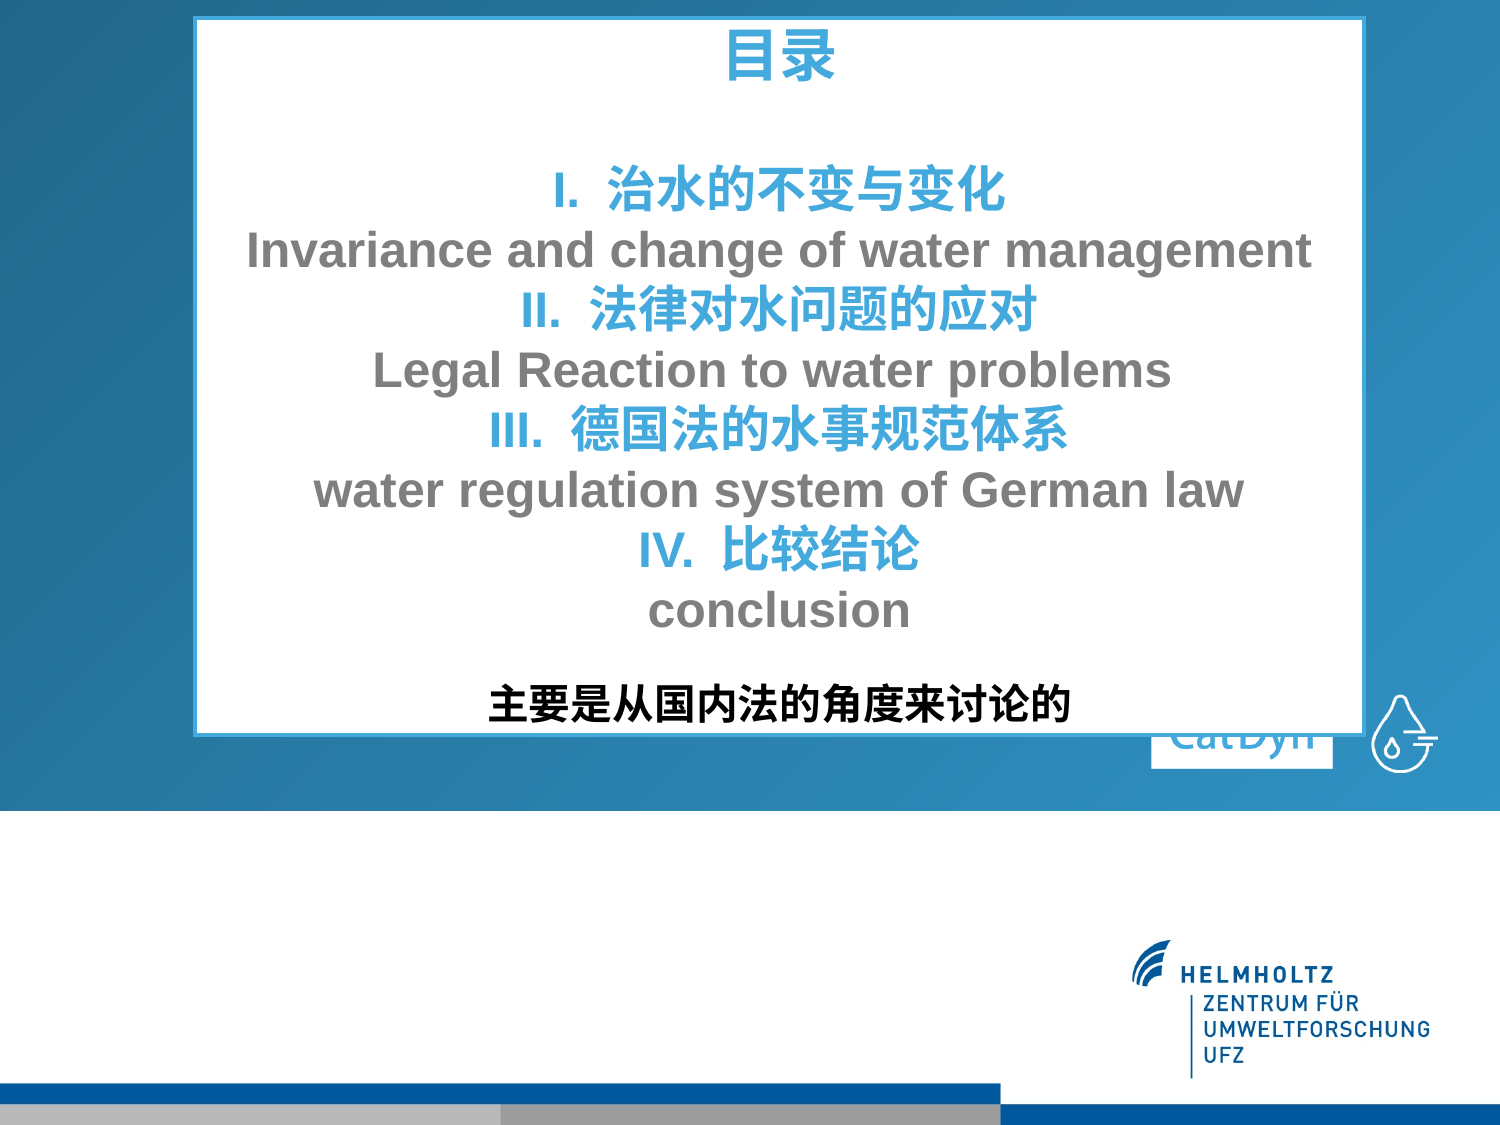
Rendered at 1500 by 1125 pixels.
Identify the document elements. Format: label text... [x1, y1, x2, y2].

picture [0, 645, 1500, 1125]
title 目录 I. 治水的不变与变化 Invariance and change of water management II. 法律对水问题的应对 Legal Reaction to water problems III. 德国法的水事规范体系 water regulation system of German law IV. 比较结论 conclusion 主要是从国内法的角度来讨论的 [193, 16, 1366, 737]
